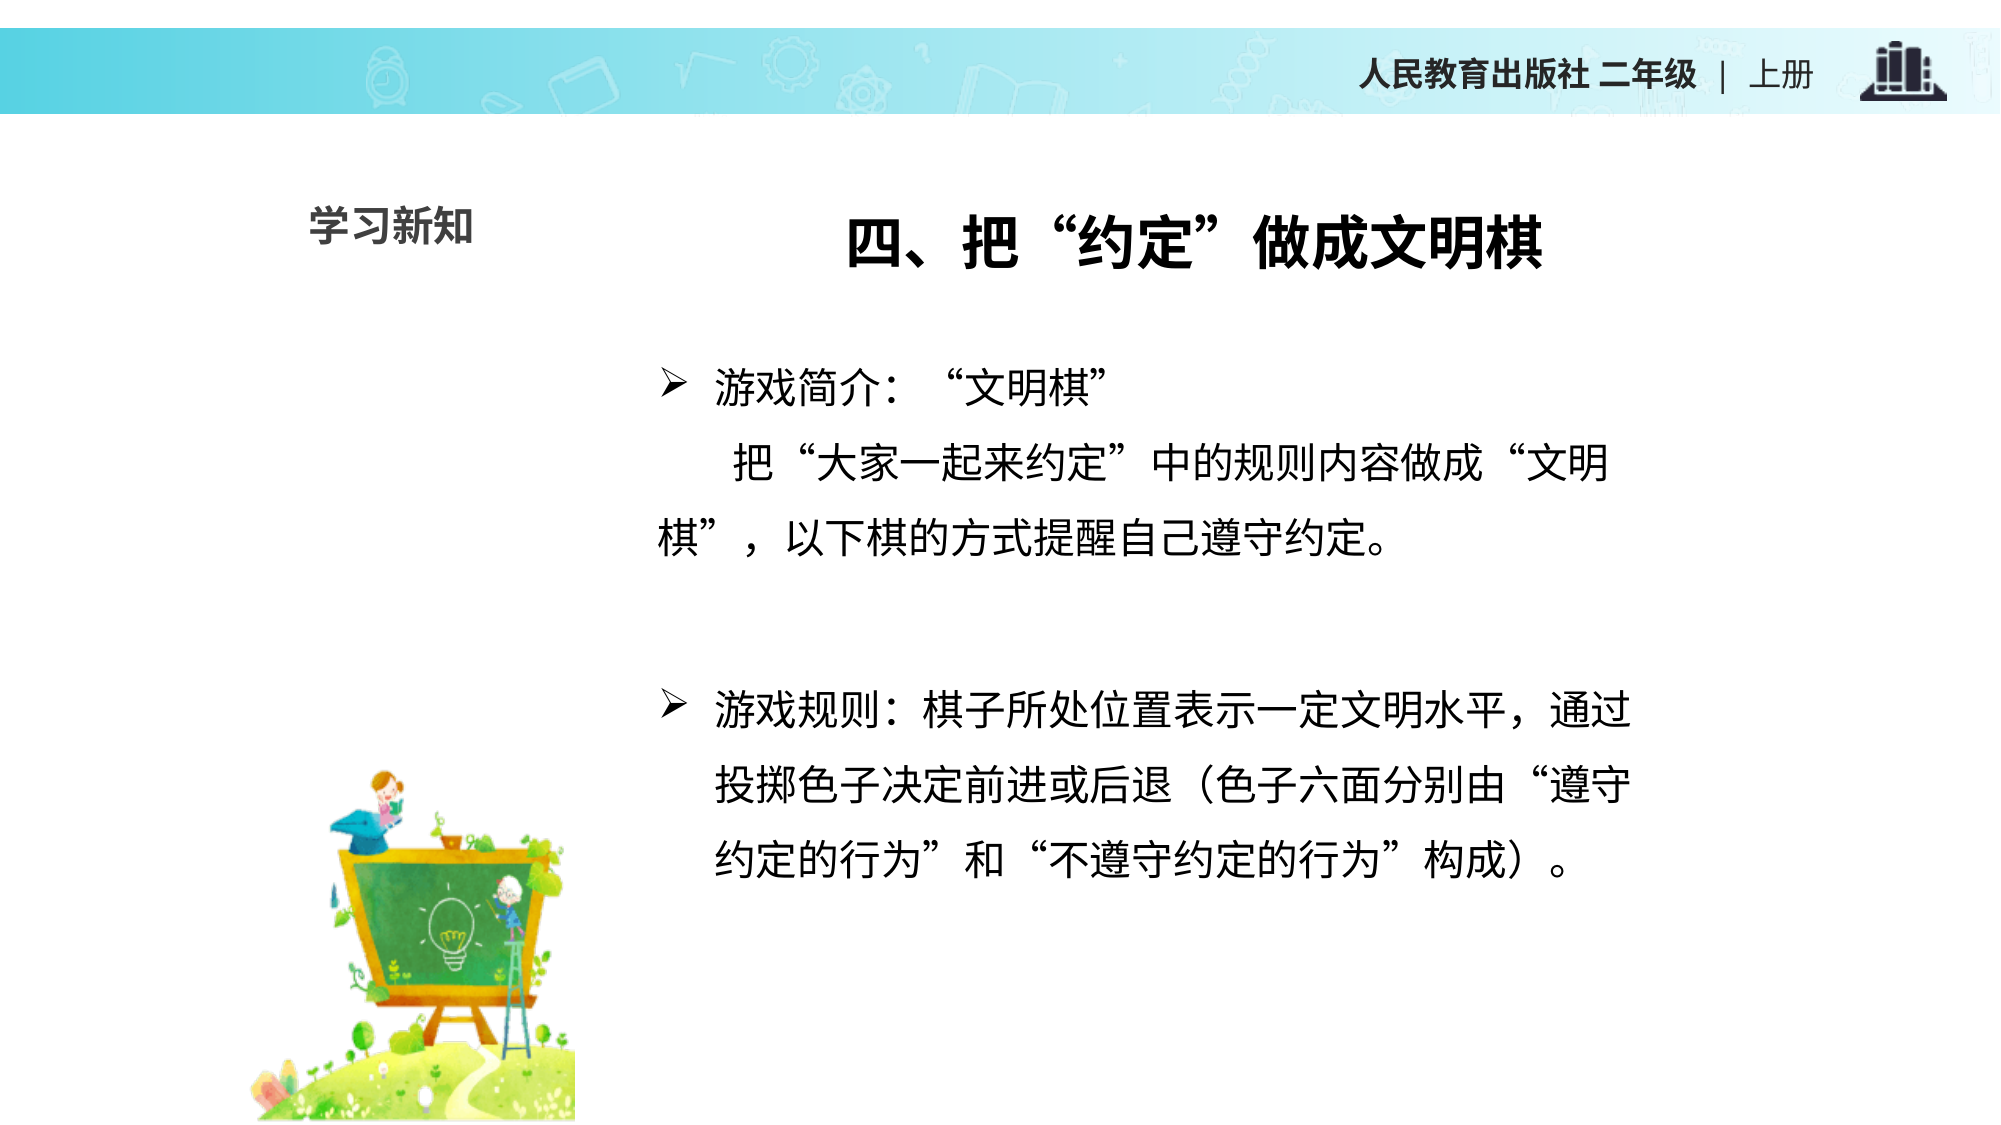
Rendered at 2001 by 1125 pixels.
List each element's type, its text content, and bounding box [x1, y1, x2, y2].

text_box 学习新知 [293, 192, 491, 257]
text_box 游戏简介：“文明棋” 把“大家一起来约定”中的规则内容做成“文明棋”，以下棋的方式提醒自己遵守约定。 [643, 329, 1674, 570]
picture [128, 708, 575, 1125]
text_box 游戏规则：棋子所处位置表示一定文明水平，通过投掷色子决定前进或后退（色子六面分别由“遵守约定的行为”和“不遵守约定的行为”构成）。 [643, 651, 1674, 891]
picture [366, 31, 2000, 117]
text_box 四、把“约定”做成文明棋 [830, 164, 1559, 285]
